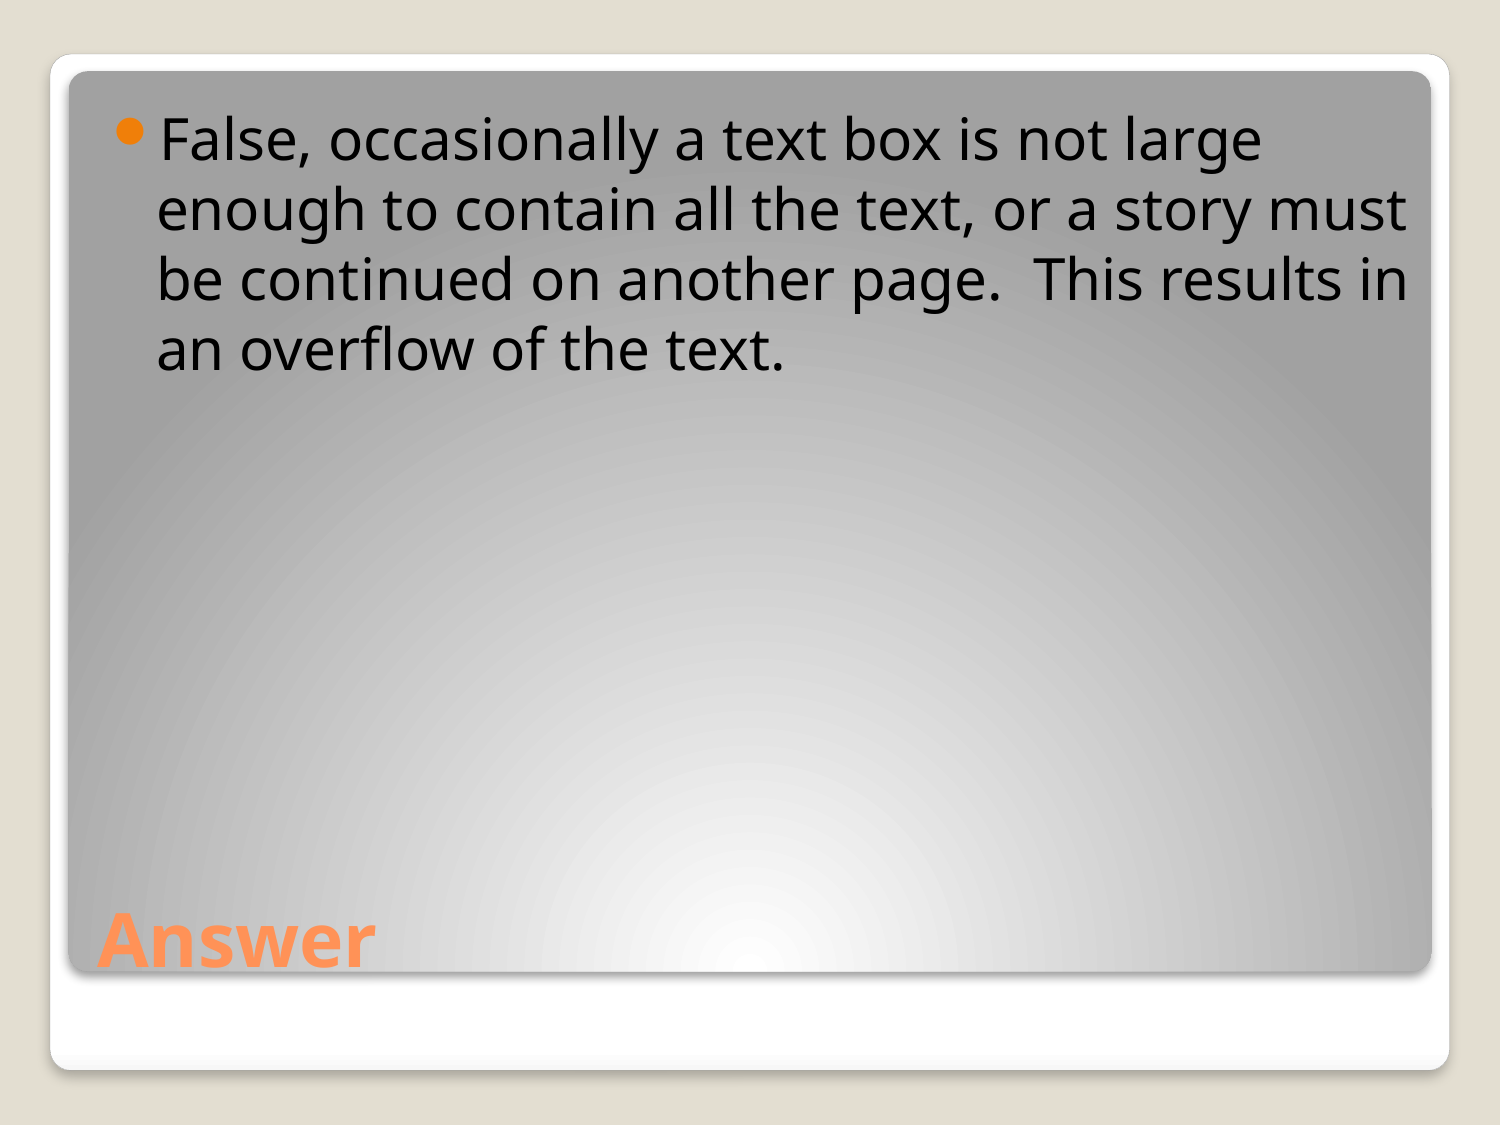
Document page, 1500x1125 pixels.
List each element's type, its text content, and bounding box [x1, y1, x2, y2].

list False, occasionally a text box is not large enough to contain all the text, or a story must be continued on another page. This results in an overflow of the text. [82, 86, 1425, 774]
title Answer [82, 817, 1425, 990]
